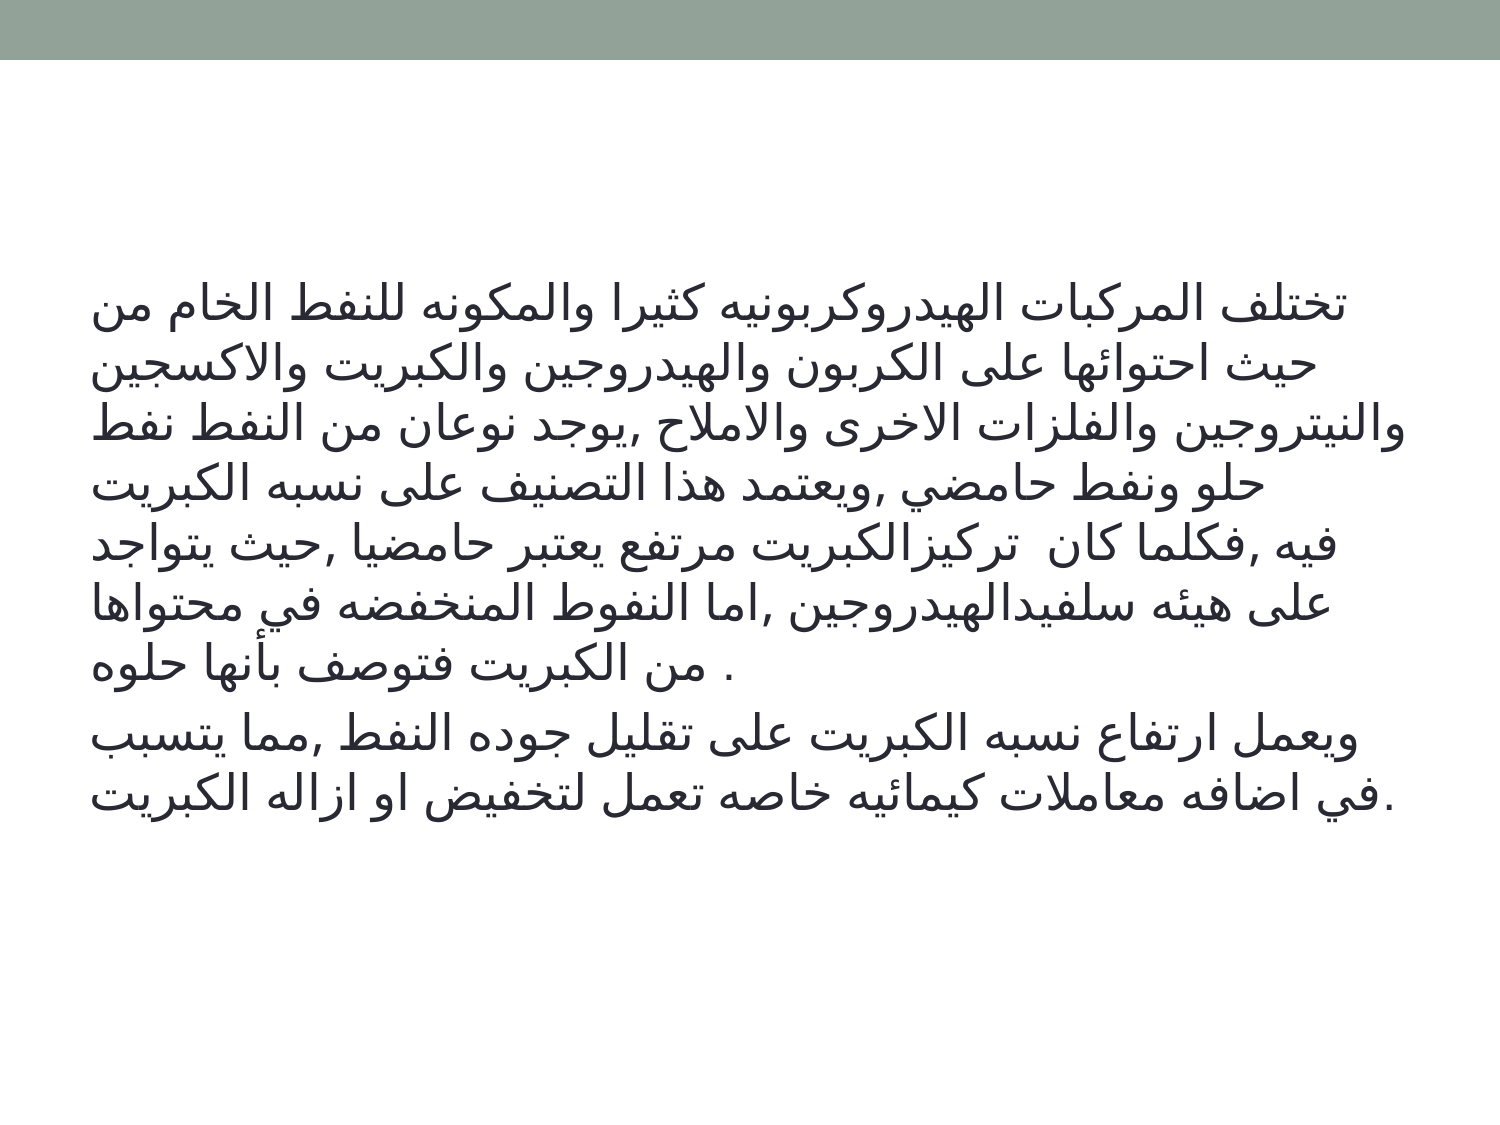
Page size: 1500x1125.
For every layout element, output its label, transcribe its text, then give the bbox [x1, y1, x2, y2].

list تختلف المركبات الهيدروكربونيه كثيرا والمكونه للنفط الخام من حيث احتوائها على الكربون والهيدروجين والكبريت والاكسجين والنيتروجين والفلزات الاخرى والاملاح ,يوجد نوعان من النفط نفط حلو ونفط حامضي ,ويعتمد هذا التصنيف على نسبه الكبريت فيه ,فكلما كان تركيزالكبريت مرتفع يعتبر حامضيا ,حيث يتواجد على هيئه سلفيدالهيدروجين ,اما النفوط المنخفضه في محتواها من الكبريت فتوصف بأنها حلوه . ويعمل ارتفاع نسبه الكبريت على تقليل جوده النفط ,مما يتسبب في اضافه معاملات كيمائيه خاصه تعمل لتخفيض او ازاله الكبريت. [75, 262, 1425, 1063]
